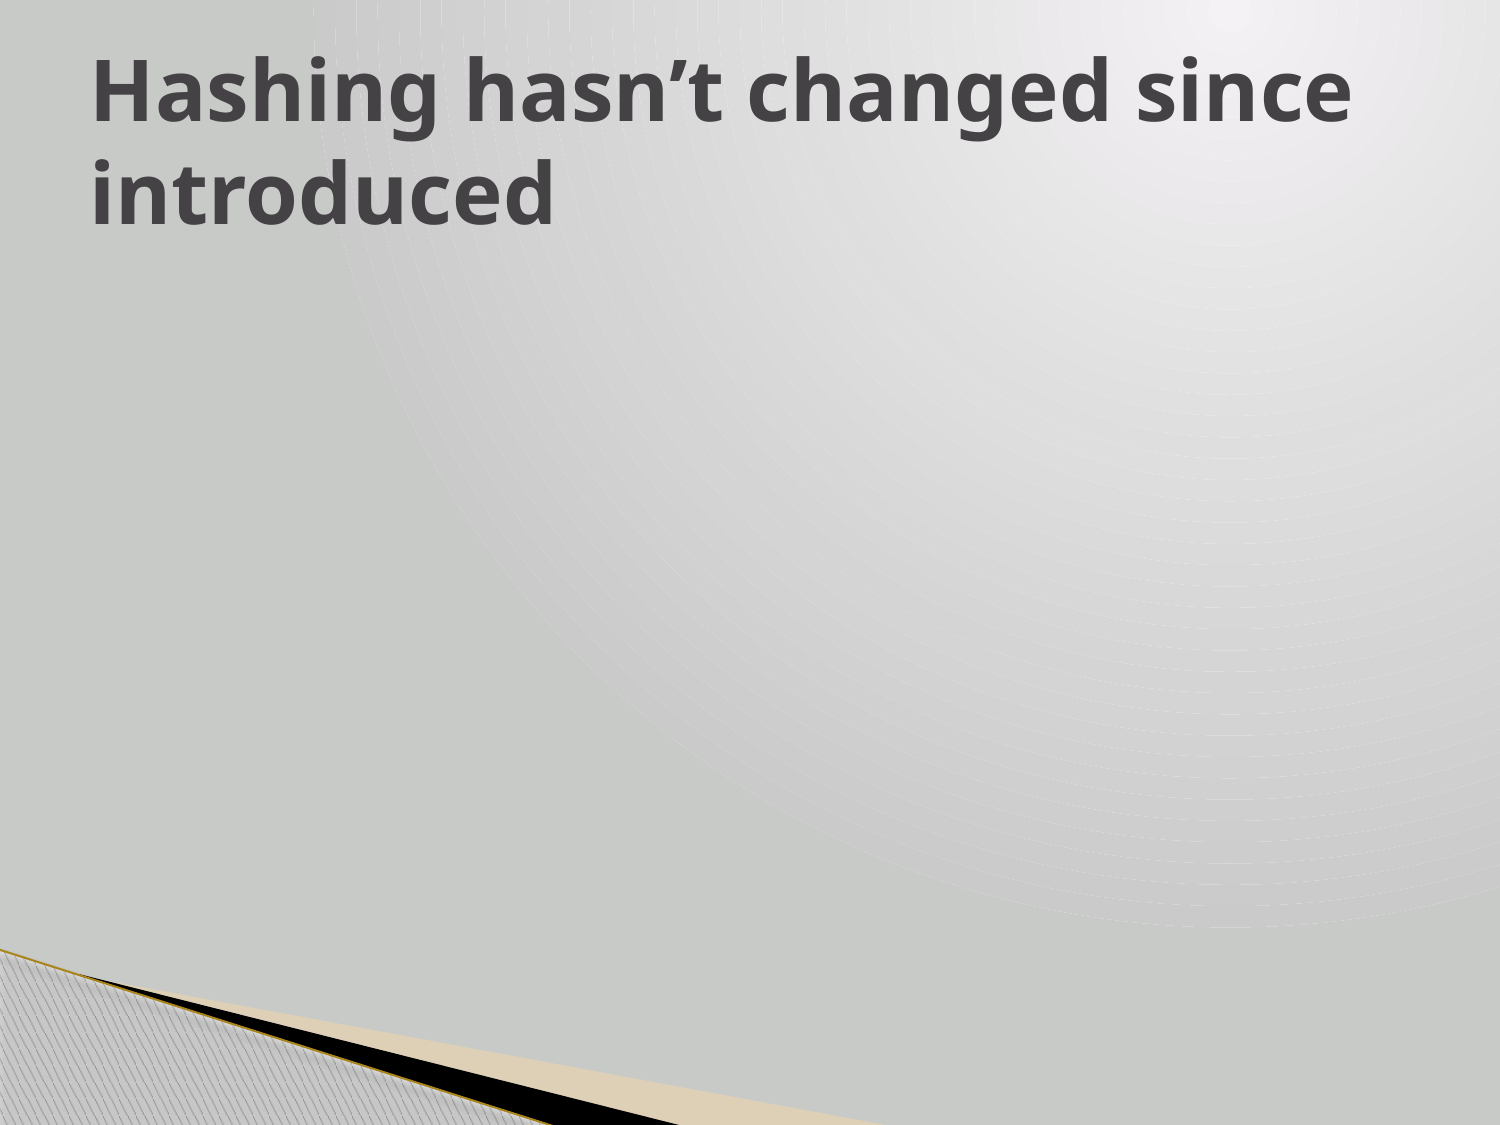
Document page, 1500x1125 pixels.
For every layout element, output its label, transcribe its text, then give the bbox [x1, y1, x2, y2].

title Hashing hasn’t changed since introduced [75, 45, 1425, 233]
